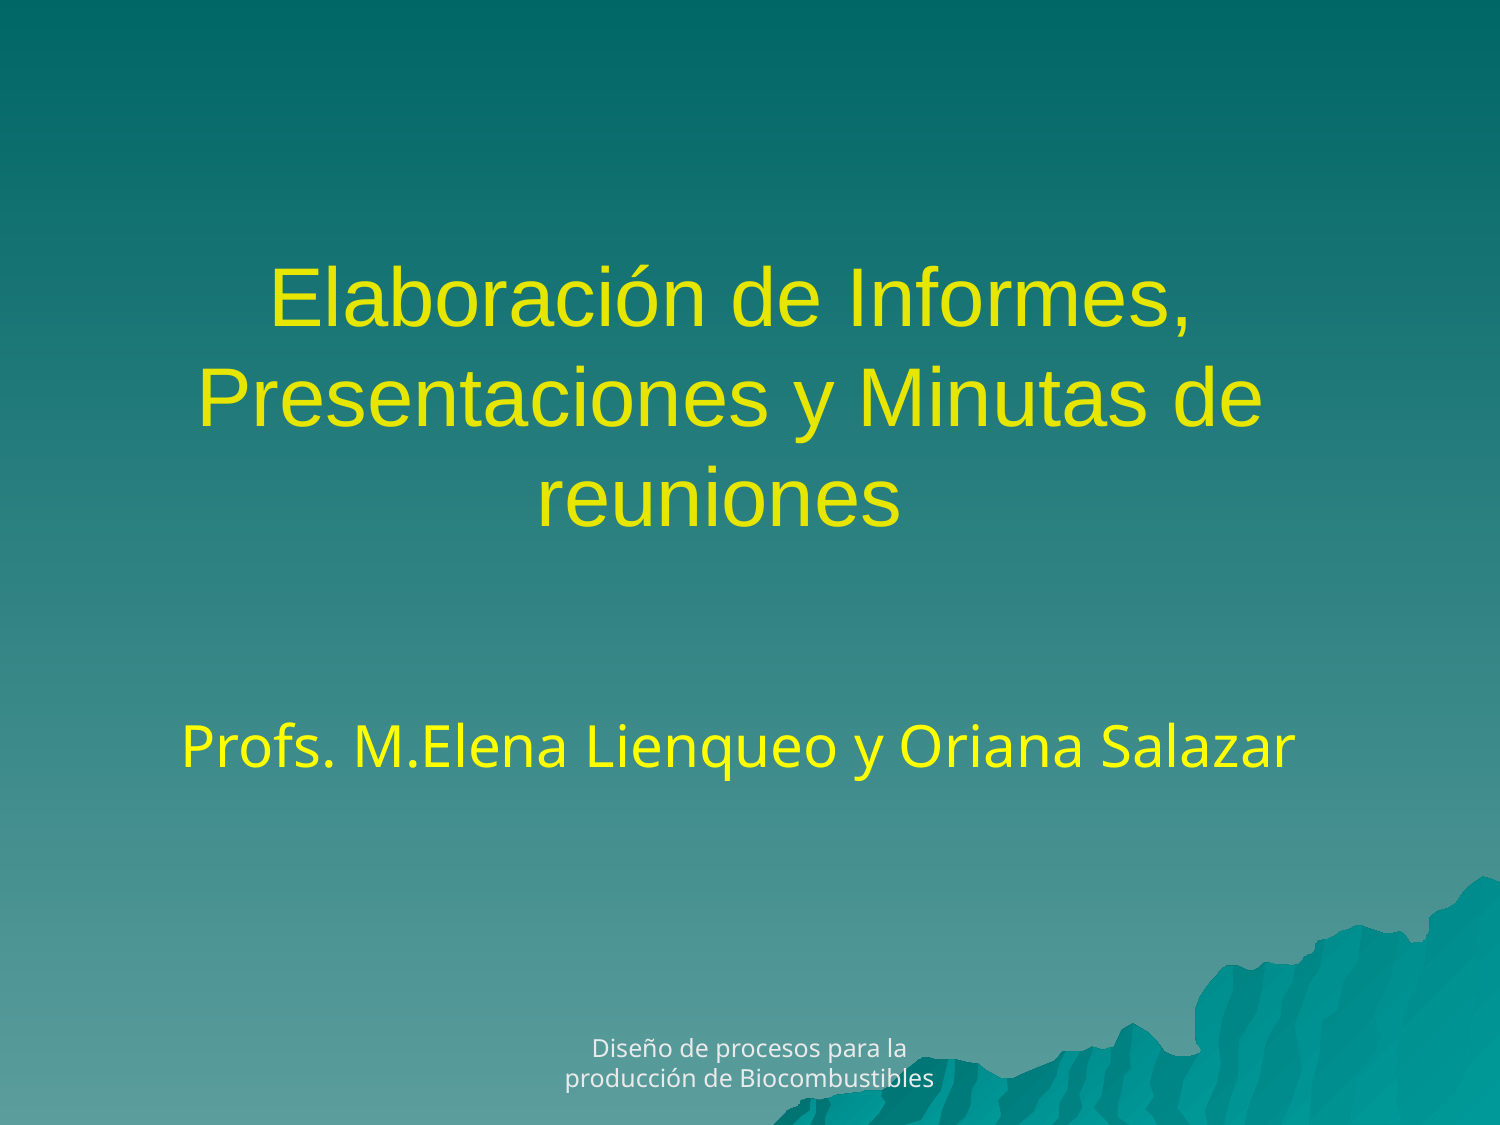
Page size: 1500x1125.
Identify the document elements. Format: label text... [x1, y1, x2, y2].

title Elaboración de Informes, Presentaciones y Minutas de reuniones [128, 339, 1334, 552]
footer Diseño de procesos para la producción de Biocombustibles [512, 1024, 988, 1101]
subtitle Profs. M.Elena Lienqueo y Oriana Salazar [81, 714, 1407, 1003]
